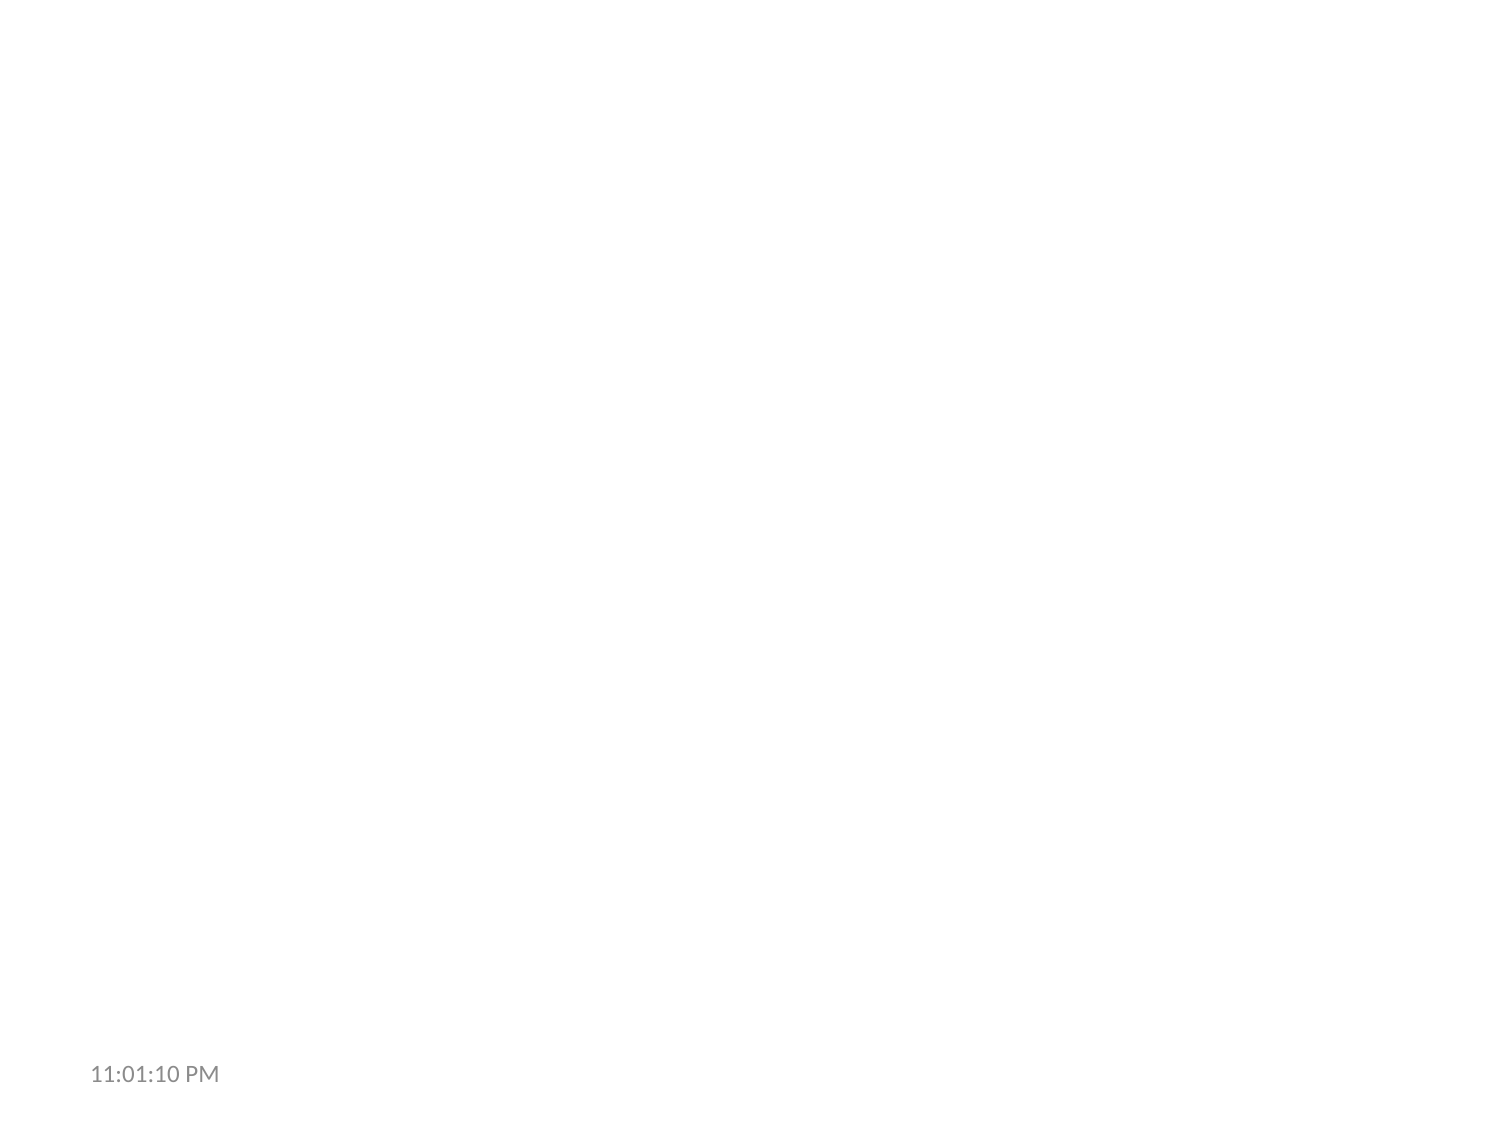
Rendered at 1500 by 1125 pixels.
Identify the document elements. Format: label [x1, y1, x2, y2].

slide_number [75, 1042, 425, 1103]
